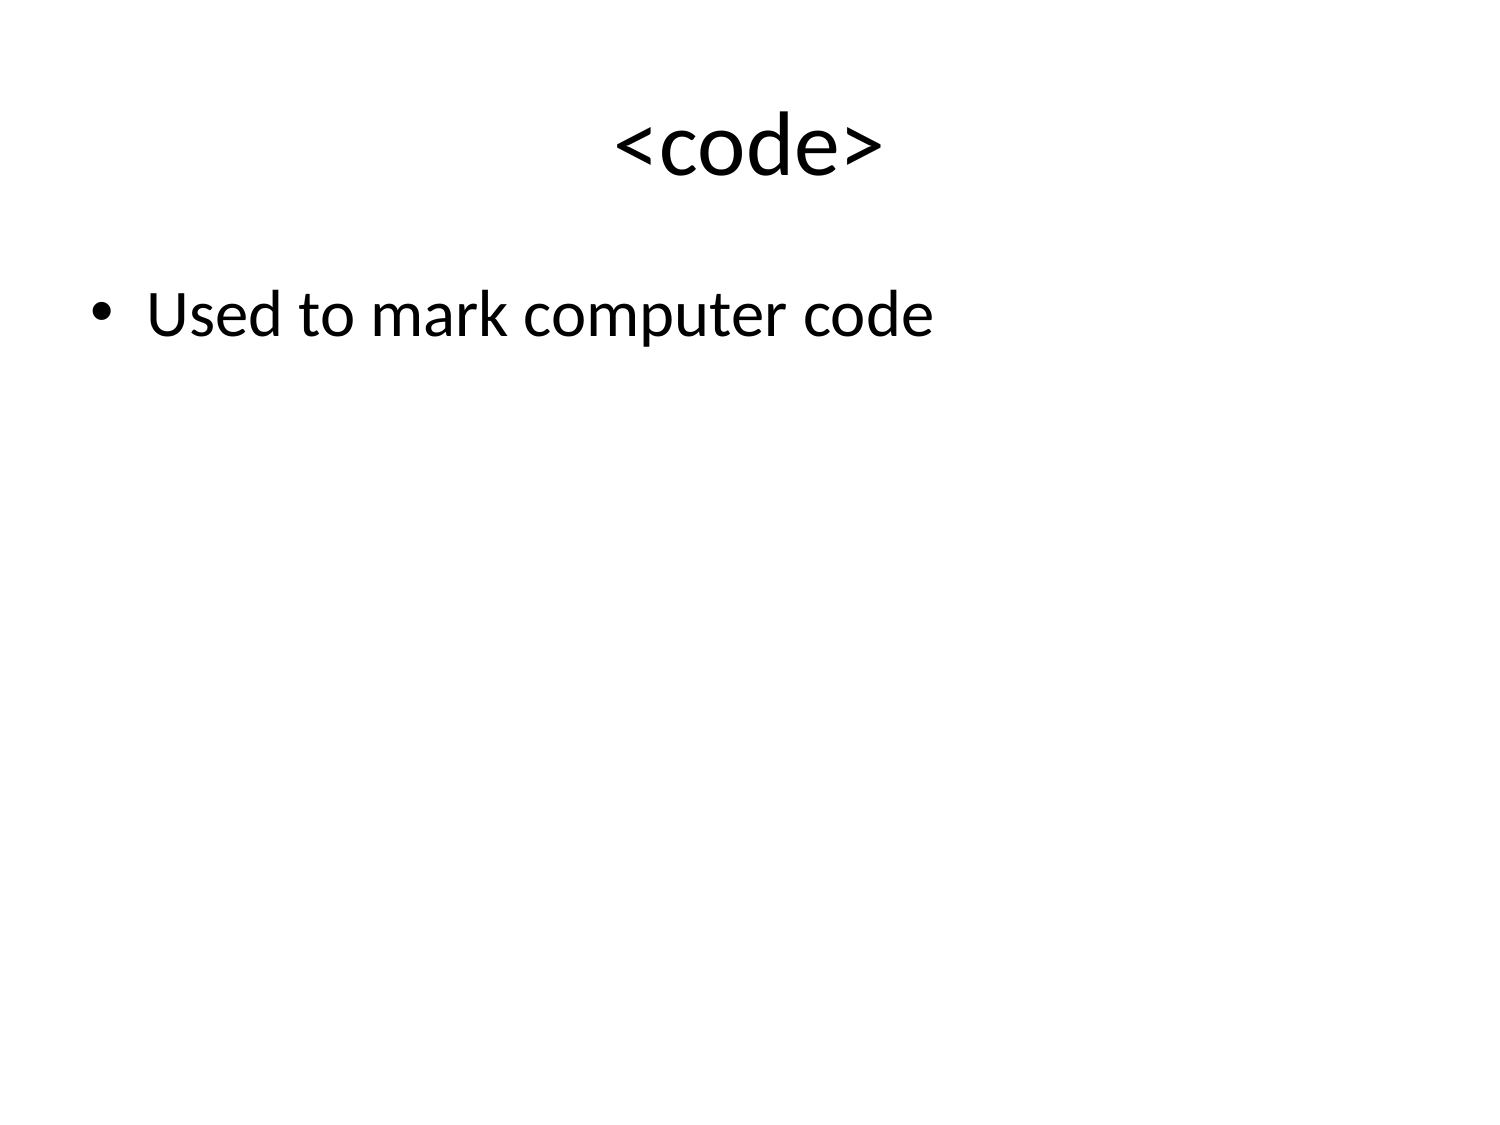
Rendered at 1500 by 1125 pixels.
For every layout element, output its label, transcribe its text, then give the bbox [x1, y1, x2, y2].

list Used to mark computer code [75, 262, 1425, 1005]
title <code> [75, 45, 1425, 233]
